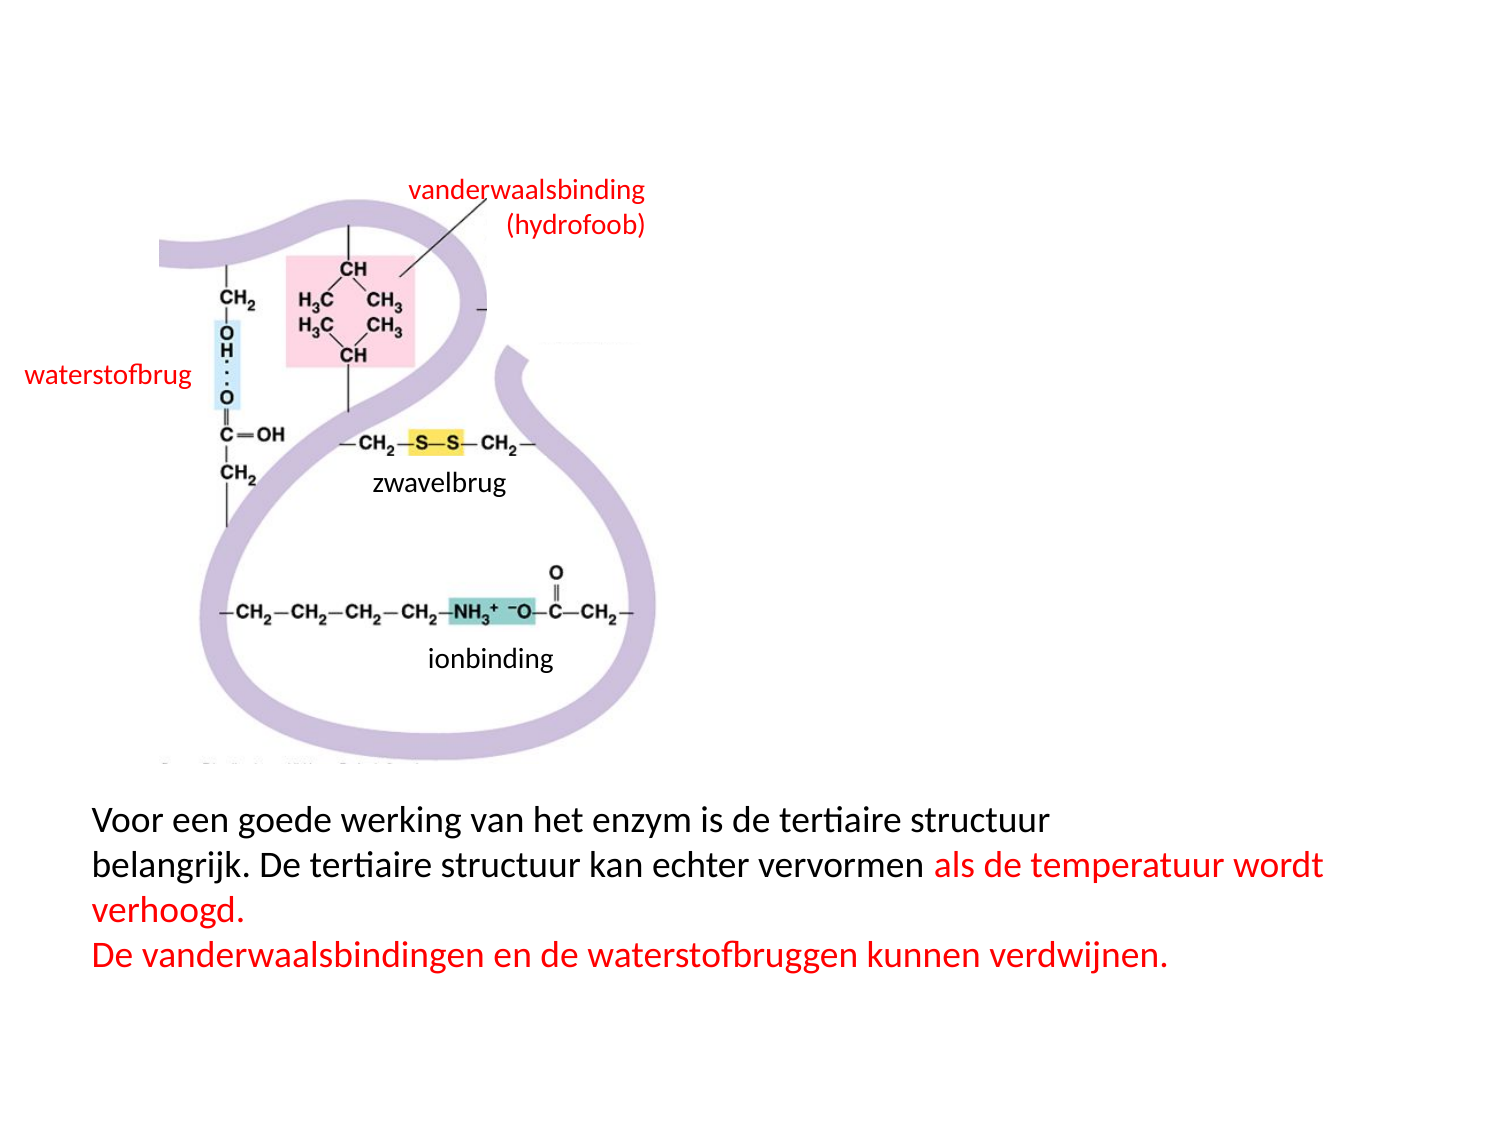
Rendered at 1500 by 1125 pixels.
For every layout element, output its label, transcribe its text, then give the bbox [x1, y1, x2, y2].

text_box Voor een goede werking van het enzym is de tertiaire structuur belangrijk. De tertiaire structuur kan echter vervormen als de temperatuur wordt verhoogd. De vanderwaalsbindingen en de waterstofbruggen kunnen verdwijnen. [76, 787, 1348, 1028]
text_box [9, 163, 677, 764]
